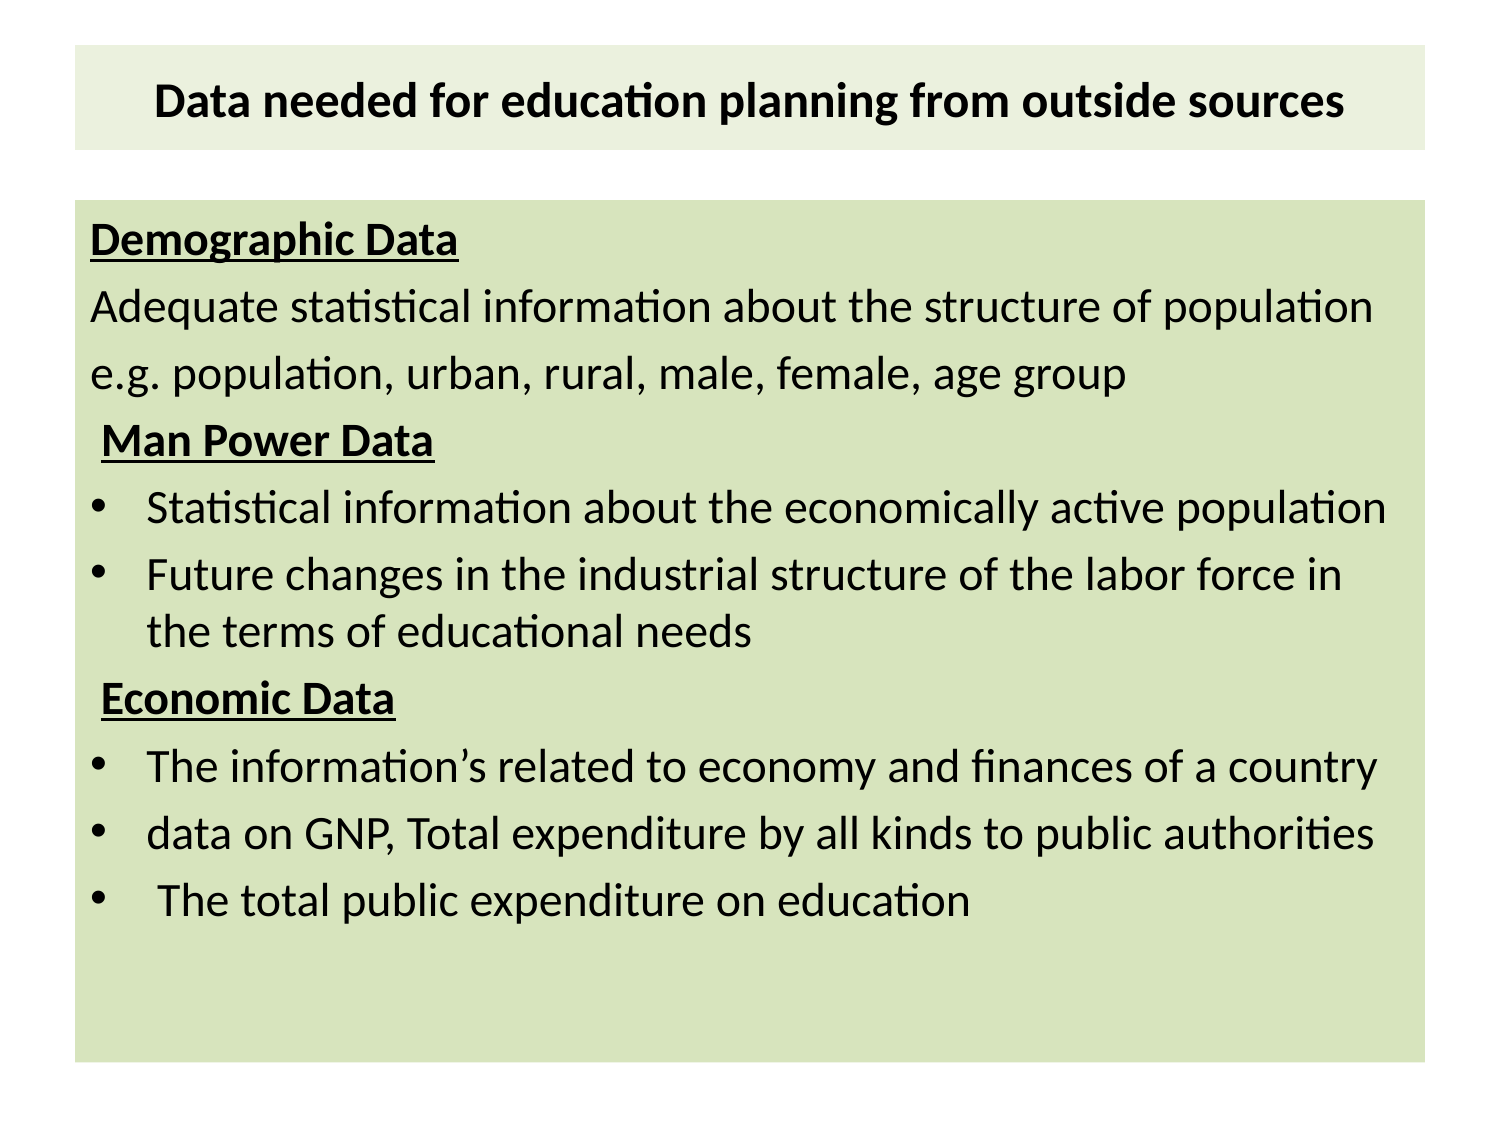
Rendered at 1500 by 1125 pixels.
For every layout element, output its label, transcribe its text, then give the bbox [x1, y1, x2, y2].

list Demographic Data Adequate statistical information about the structure of population e.g. population, urban, rural, male, female, age group Man Power Data Statistical information about the economically active population Future changes in the industrial structure of the labor force in the terms of educational needs Economic Data The information’s related to economy and finances of a country data on GNP, Total expenditure by all kinds to public authorities The total public expenditure on education [75, 200, 1425, 1063]
title Data needed for education planning from outside sources [75, 45, 1425, 150]
